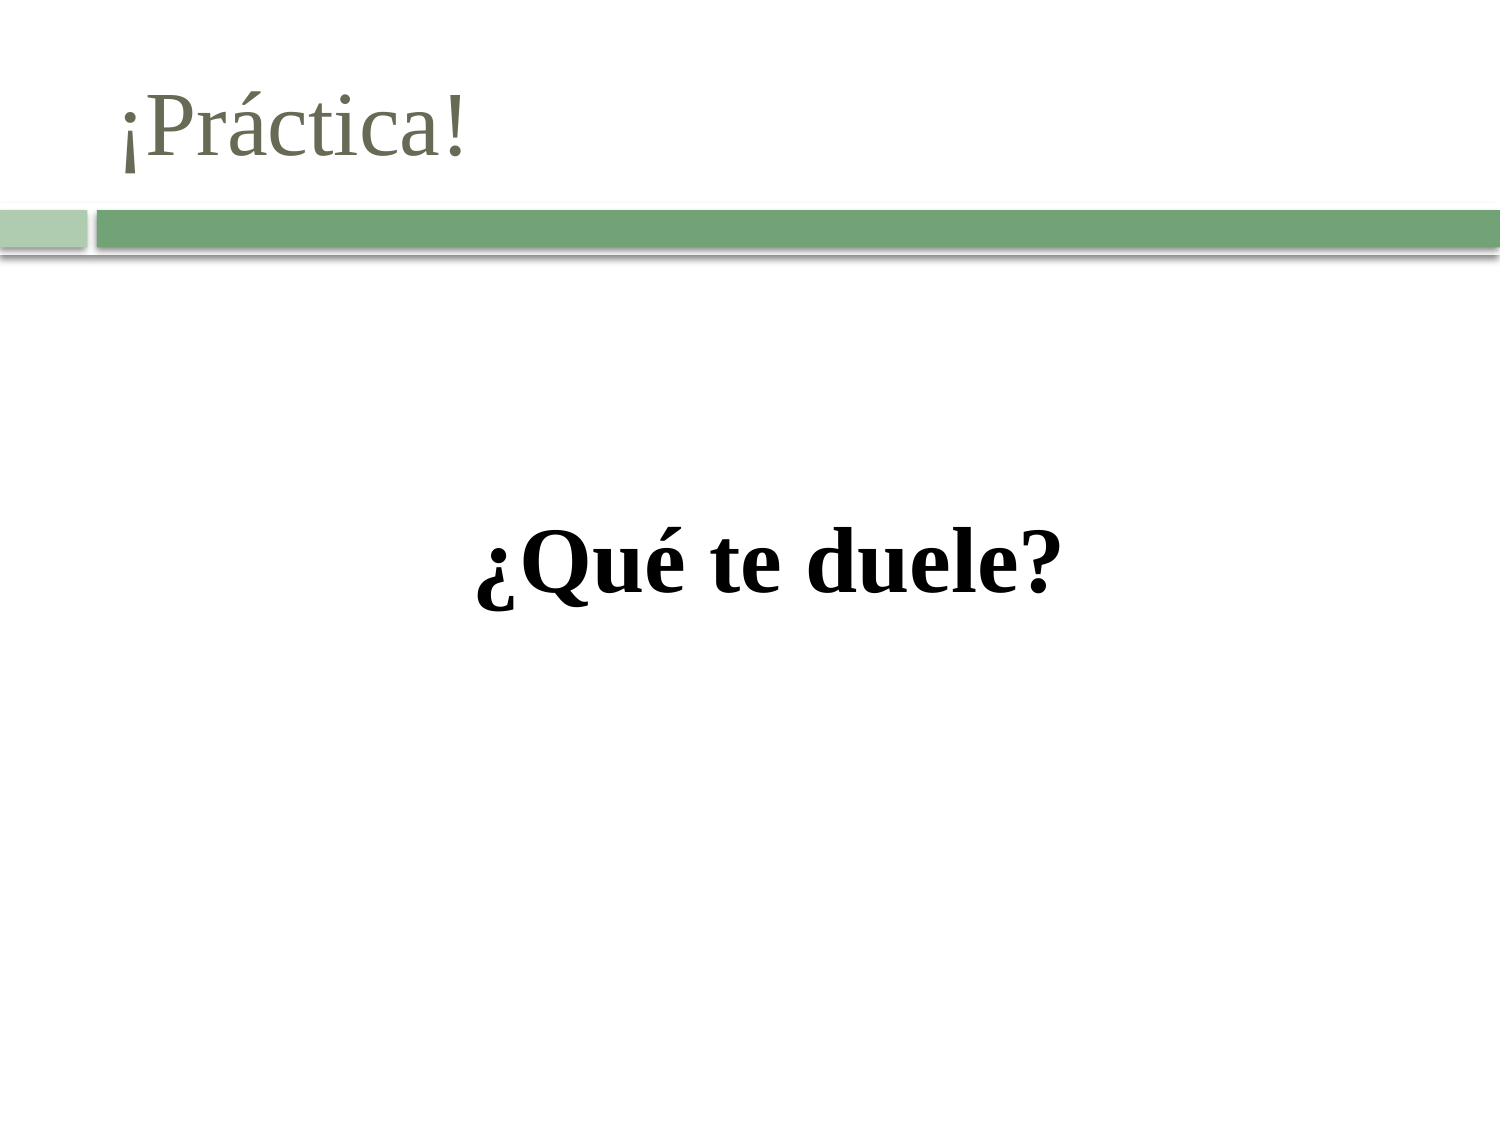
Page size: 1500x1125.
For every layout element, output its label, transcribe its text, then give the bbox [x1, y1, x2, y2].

list ¿Qué te duele? [100, 262, 1438, 1000]
title ¡Práctica! [100, 37, 1438, 200]
